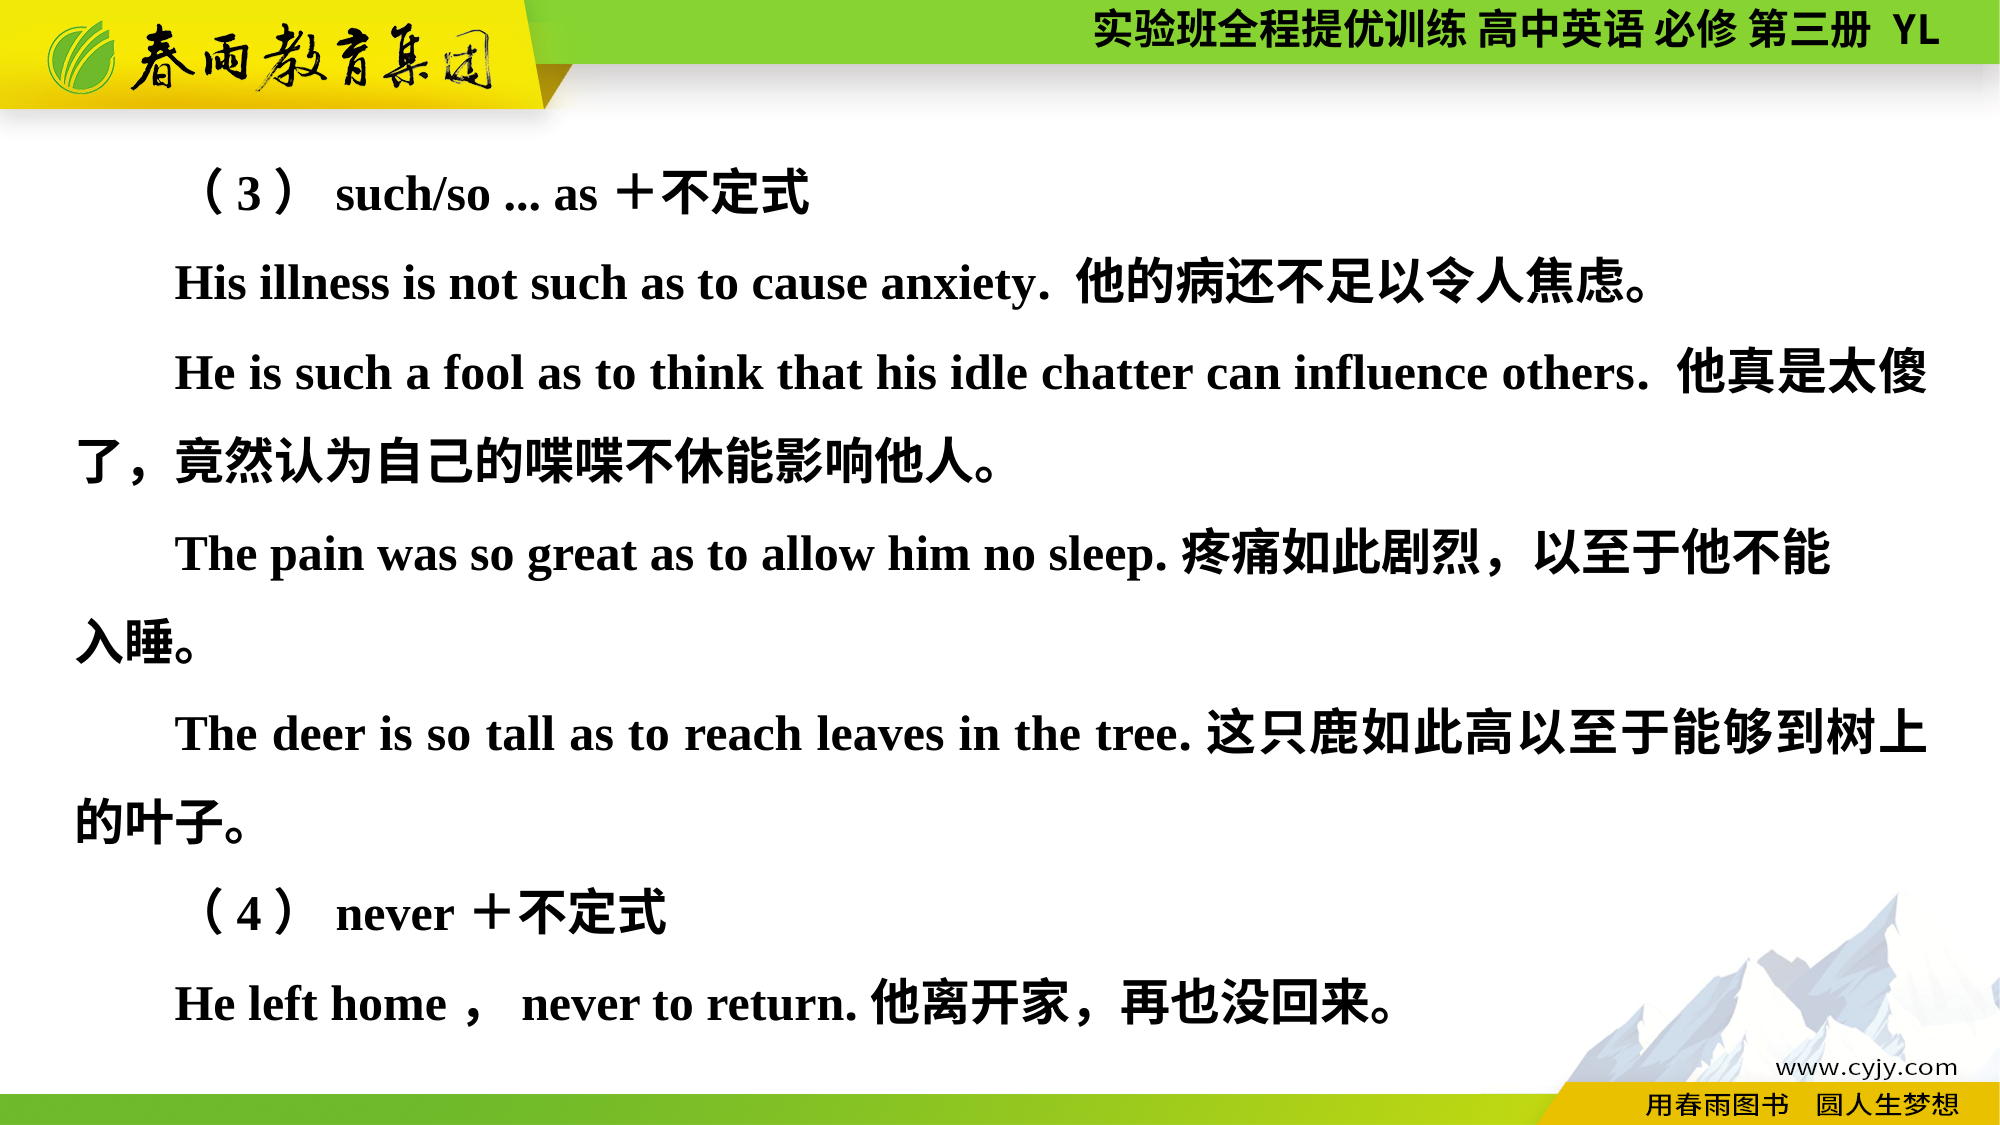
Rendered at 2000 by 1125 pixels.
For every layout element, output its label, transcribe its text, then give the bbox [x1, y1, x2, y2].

list （3）such/so ... as＋不定式 His illness is not such as to cause anxiety. 他的病还不足以令人焦虑。 He is such a fool as to think that his idle chatter can influence others. 他真是太傻了，竟然认为自己的喋喋不休能影响他人。 The pain was so great as to allow him no sleep.疼痛如此剧烈，以至于他不能 入睡。 The deer is so tall as to reach leaves in the tree.这只鹿如此高以至于能够到树上的叶子。 （4）never＋不定式 He left home，never to return.他离开家，再也没回来。 [59, 122, 1944, 1035]
picture [0, 0, 2000, 1125]
